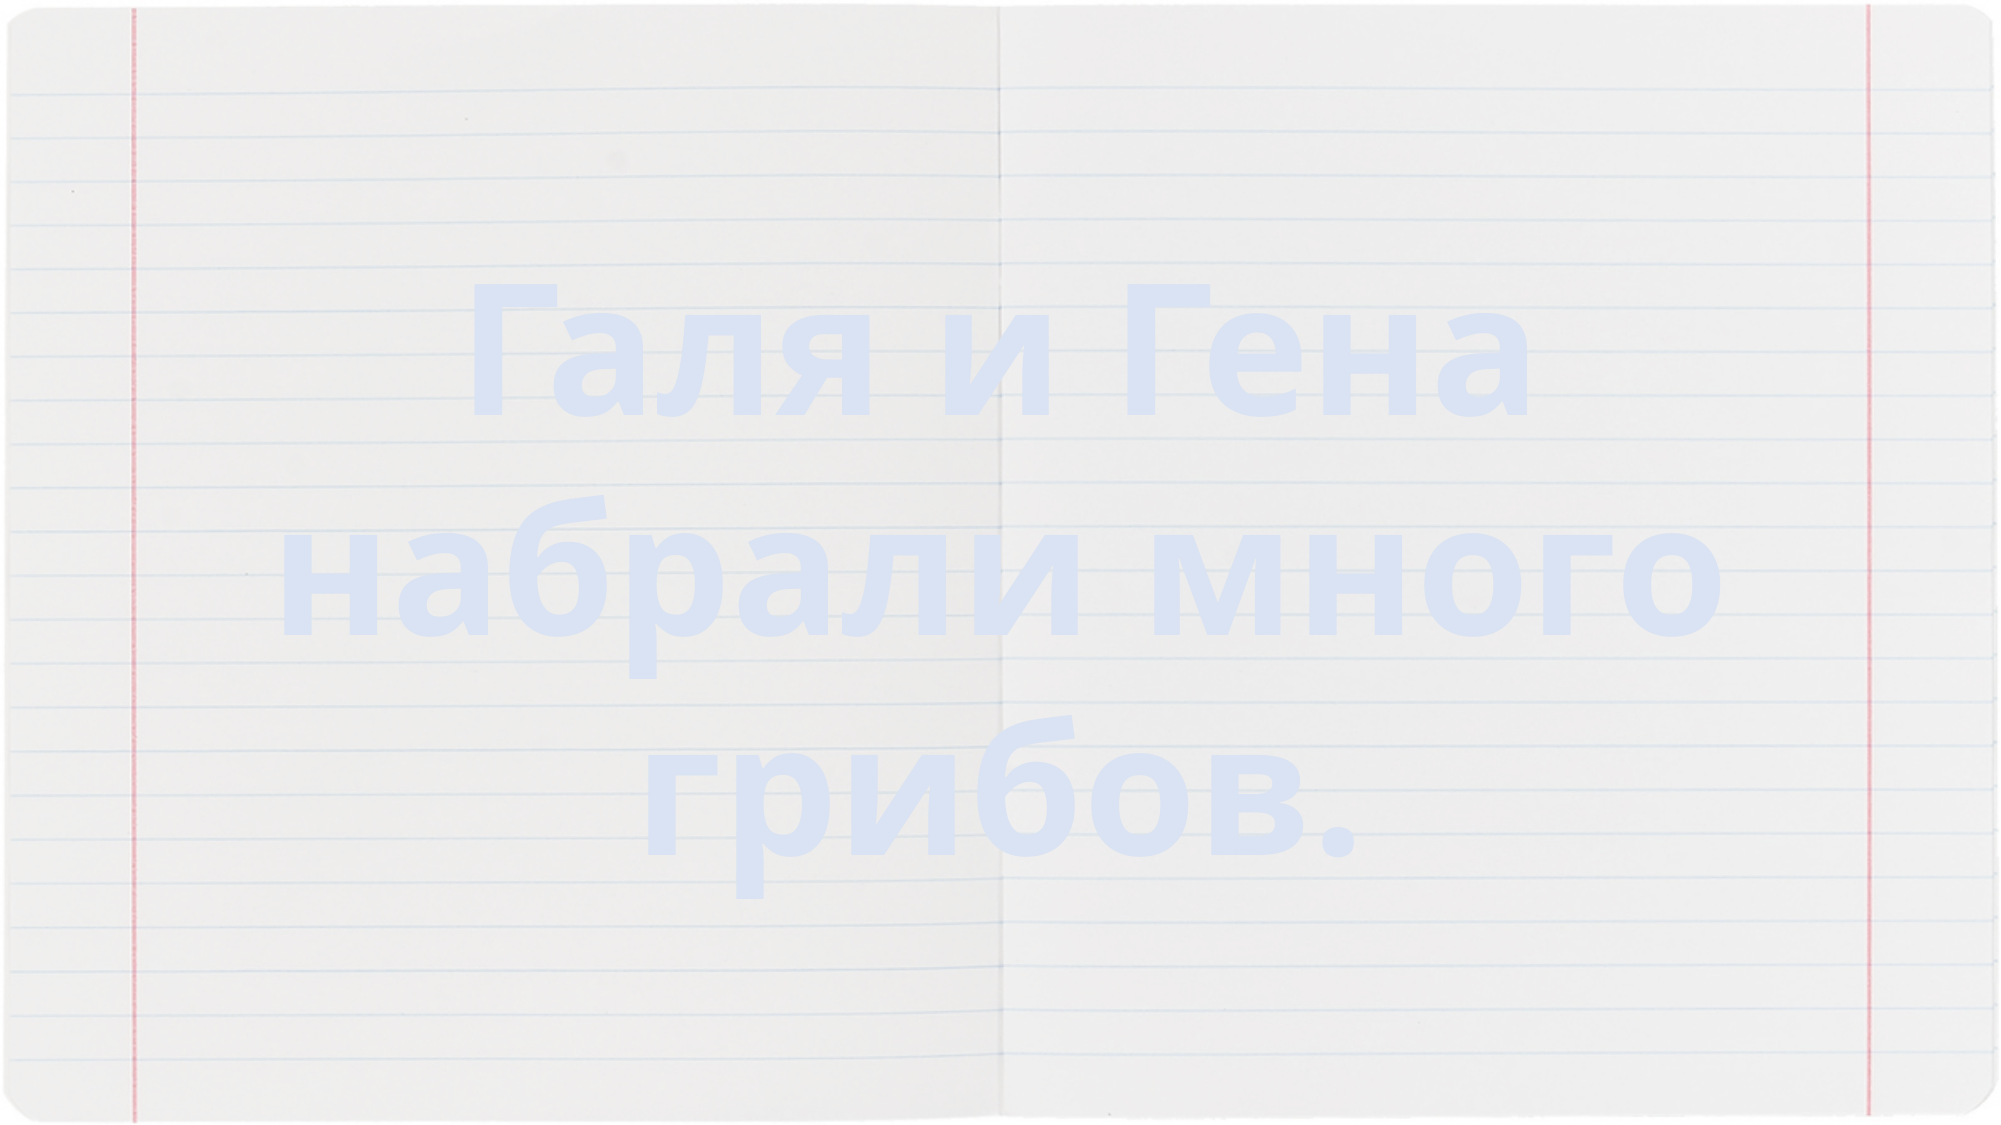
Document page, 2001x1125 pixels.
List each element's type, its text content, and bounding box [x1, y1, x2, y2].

text_box Галя и Гена набрали много грибов. [181, 225, 1818, 900]
